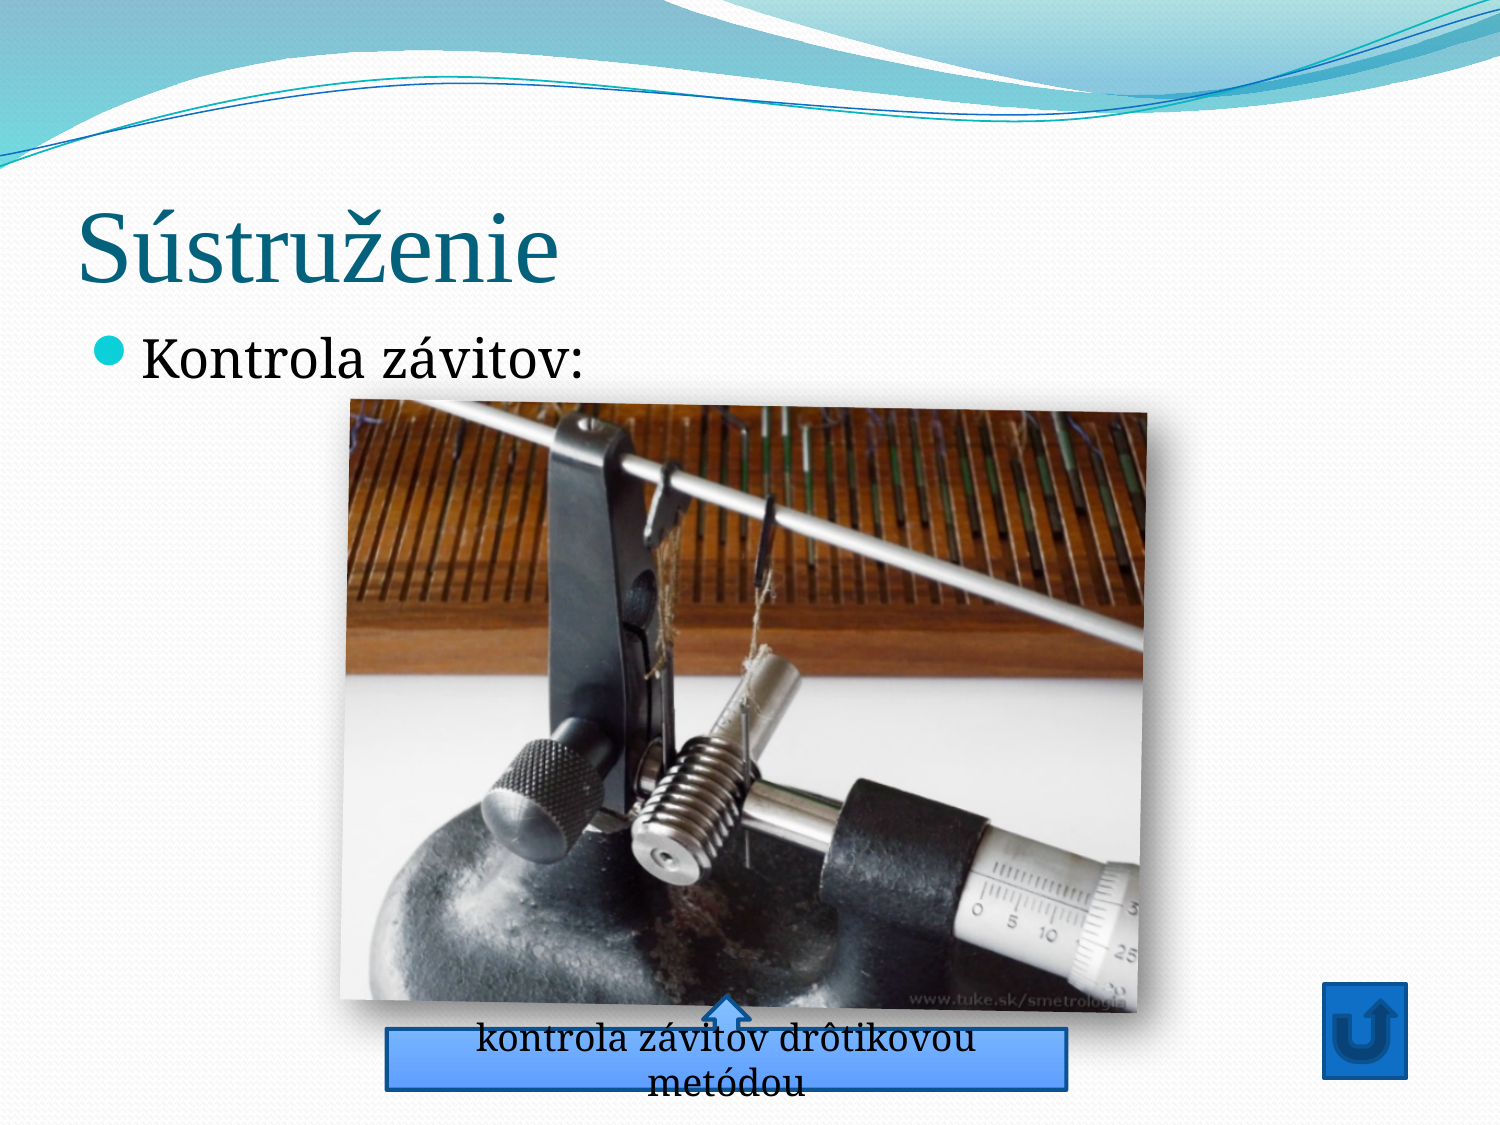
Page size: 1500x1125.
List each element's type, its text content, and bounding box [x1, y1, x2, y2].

picture [344, 398, 1143, 1007]
text_box kontrola závitov drôtikovou metódou [384, 1018, 1069, 1092]
list Kontrola závitov: [75, 317, 1425, 1038]
title Sústruženie [75, 115, 1425, 303]
text_box [1322, 982, 1408, 1080]
picture [1144, 412, 1148, 499]
